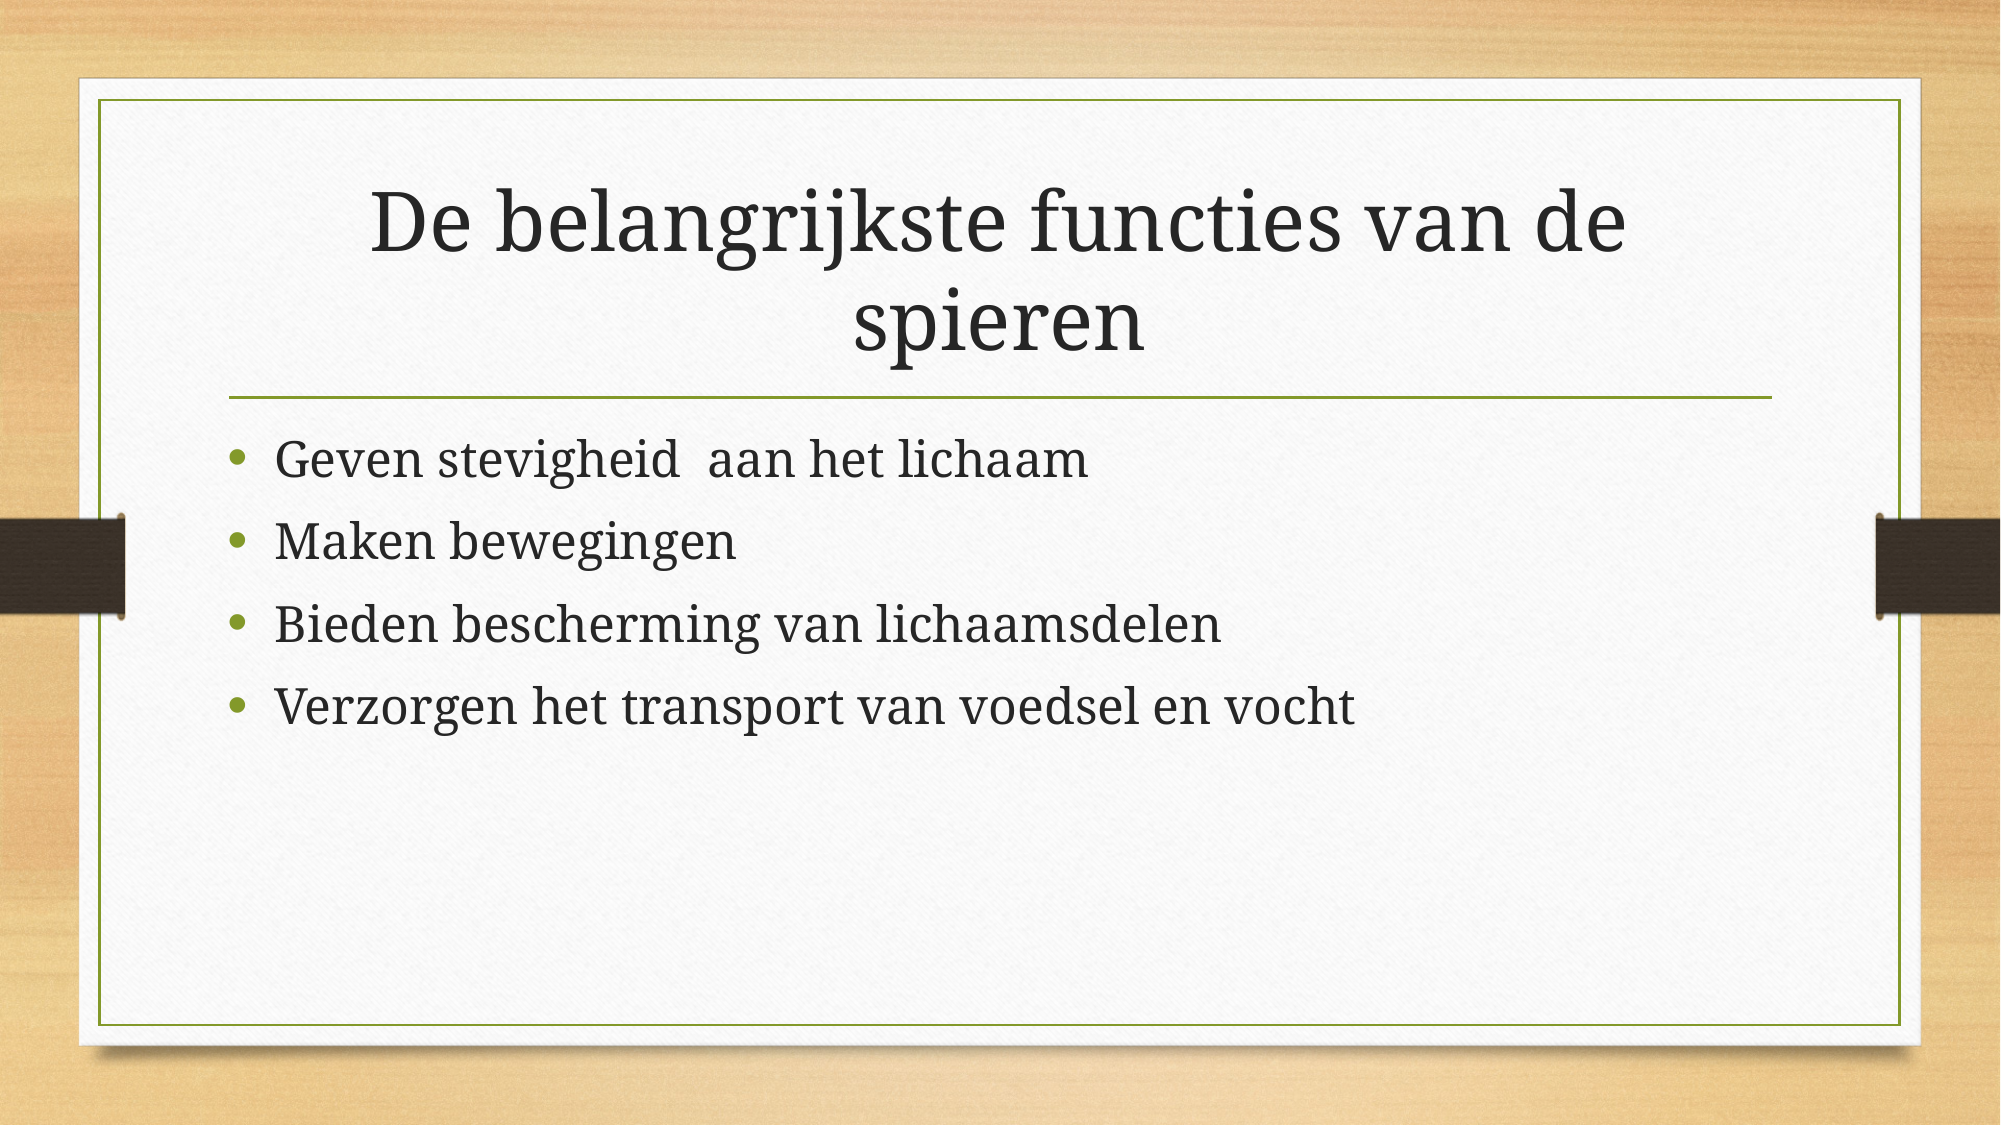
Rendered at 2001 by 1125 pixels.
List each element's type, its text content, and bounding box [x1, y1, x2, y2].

picture [0, 0, 2001, 1125]
title De belangrijkste functies van de spieren [212, 161, 1788, 375]
list Geven stevigheid aan het lichaam Maken bewegingen Bieden bescherming van lichaamsdelen Verzorgen het transport van voedsel en vocht [212, 419, 1788, 964]
